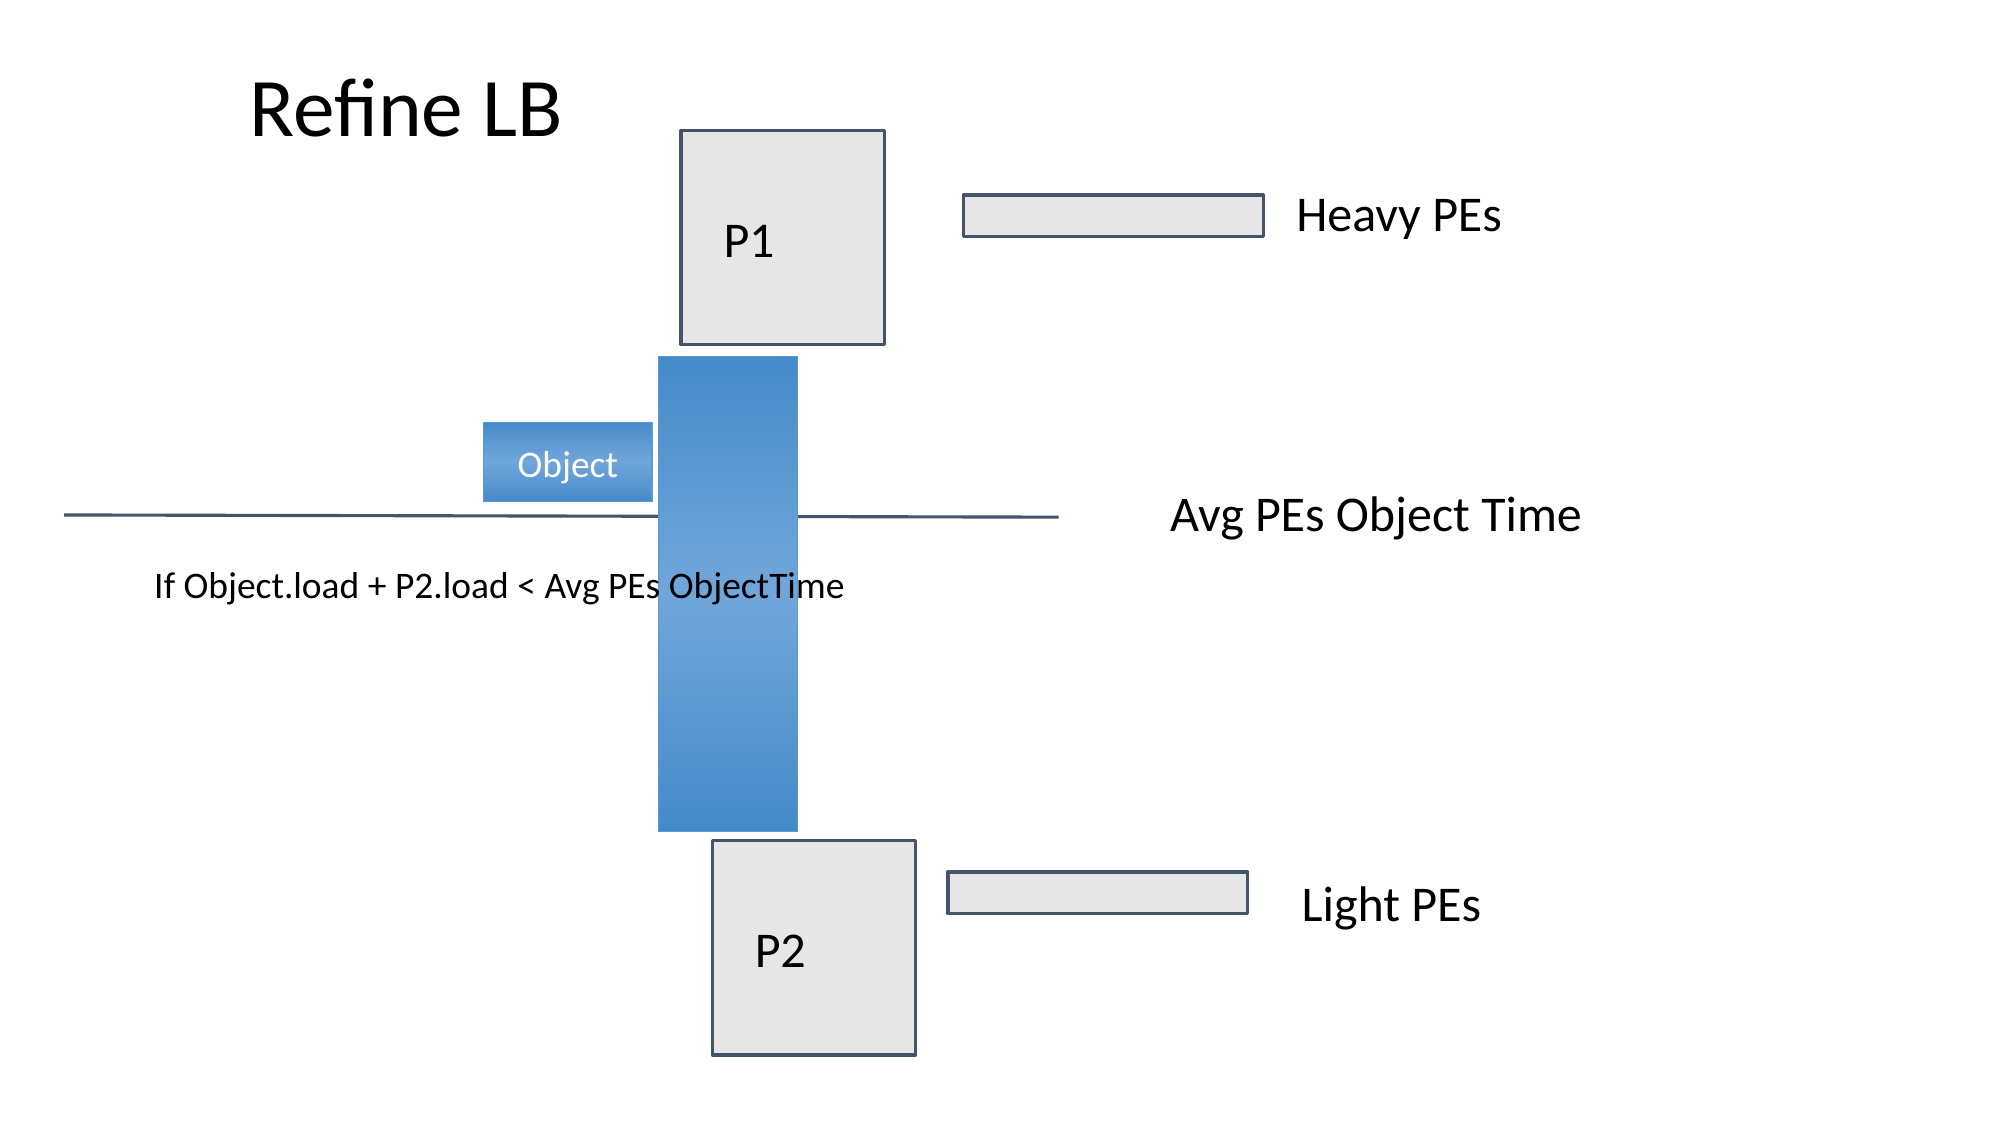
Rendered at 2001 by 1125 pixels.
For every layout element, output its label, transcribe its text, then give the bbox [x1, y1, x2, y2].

text_box [963, 195, 1264, 237]
text_box P2 [712, 840, 916, 1056]
text_box [658, 356, 798, 554]
text_box Object [483, 422, 652, 502]
text_box If Object.load + P2.load < Avg PEs ObjectTime [139, 554, 1042, 614]
text_box [947, 871, 1248, 914]
text_box Refine LB [229, 33, 975, 235]
text_box Avg PEs Object Time [1150, 460, 1802, 583]
text_box Light PEs [1281, 850, 1670, 1125]
text_box Heavy PEs [1276, 161, 1589, 456]
text_box [658, 614, 798, 832]
text_box P1 [681, 235, 885, 345]
